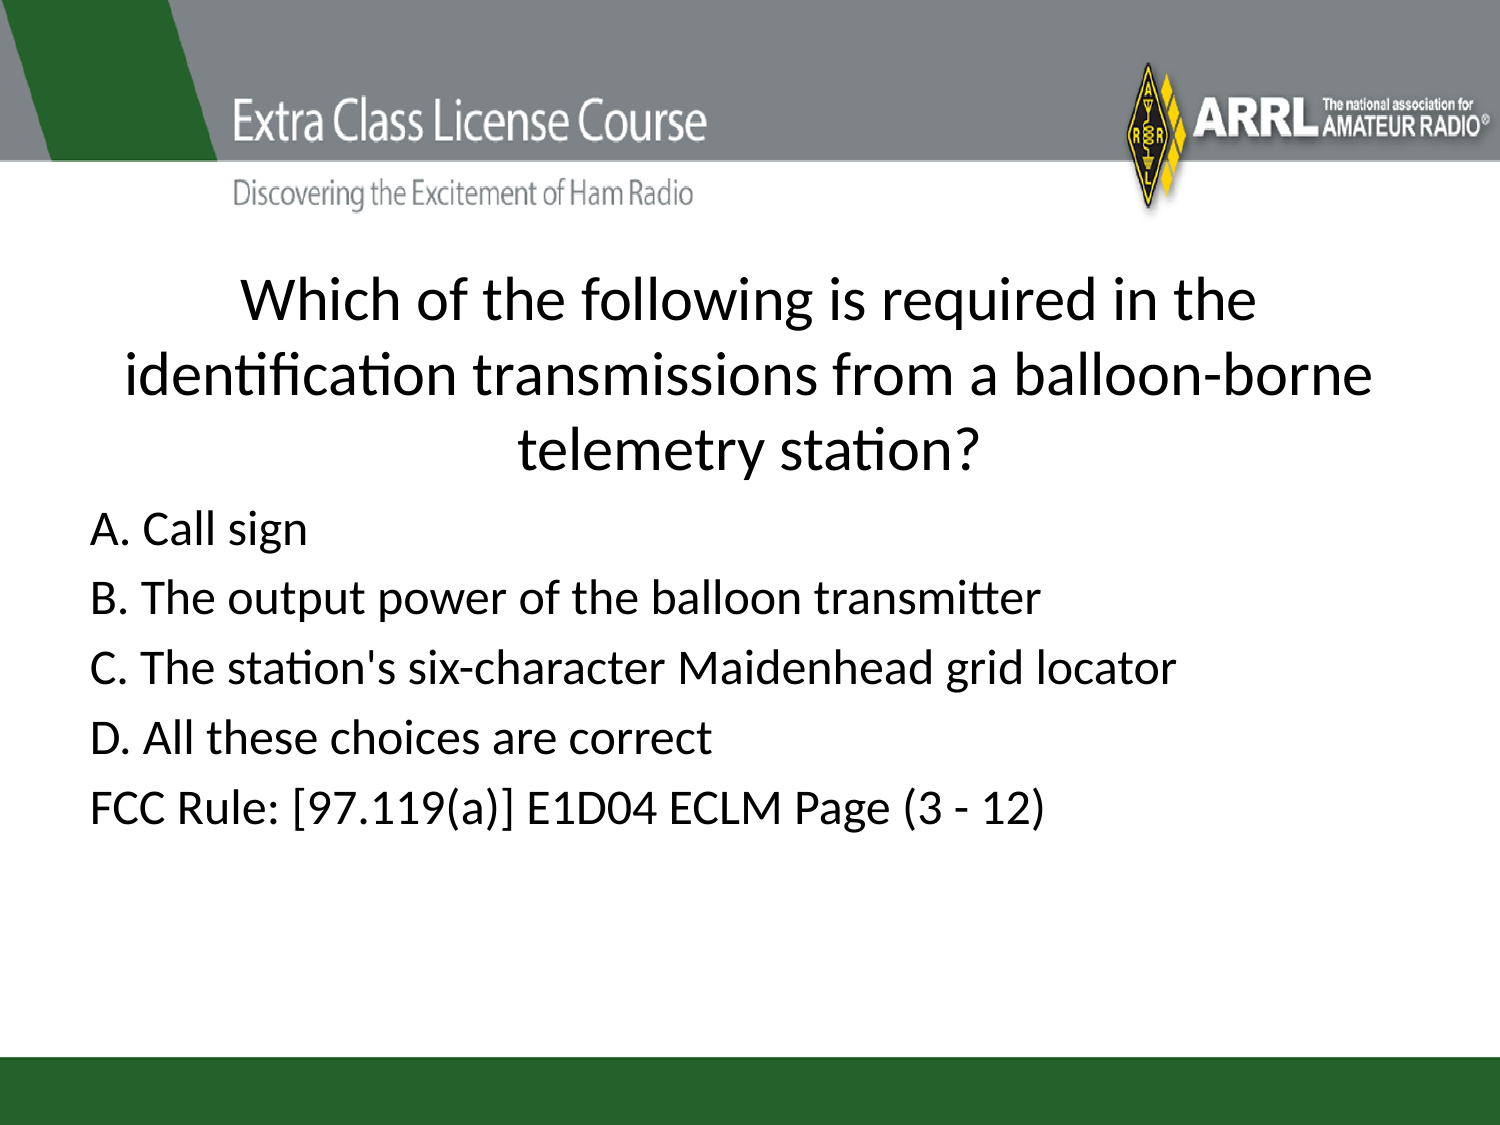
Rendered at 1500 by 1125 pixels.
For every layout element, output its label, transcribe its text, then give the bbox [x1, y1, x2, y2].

list A. Call sign B. The output power of the balloon transmitter C. The station's six-character Maidenhead grid locator D. All these choices are correct FCC Rule: [97.119(a)] E1D04 ECLM Page (3 - 12) [75, 487, 1425, 1005]
picture [0, 0, 1500, 1125]
title Which of the following is required in the identification transmissions from a balloon-borne telemetry station? [75, 250, 1425, 437]
